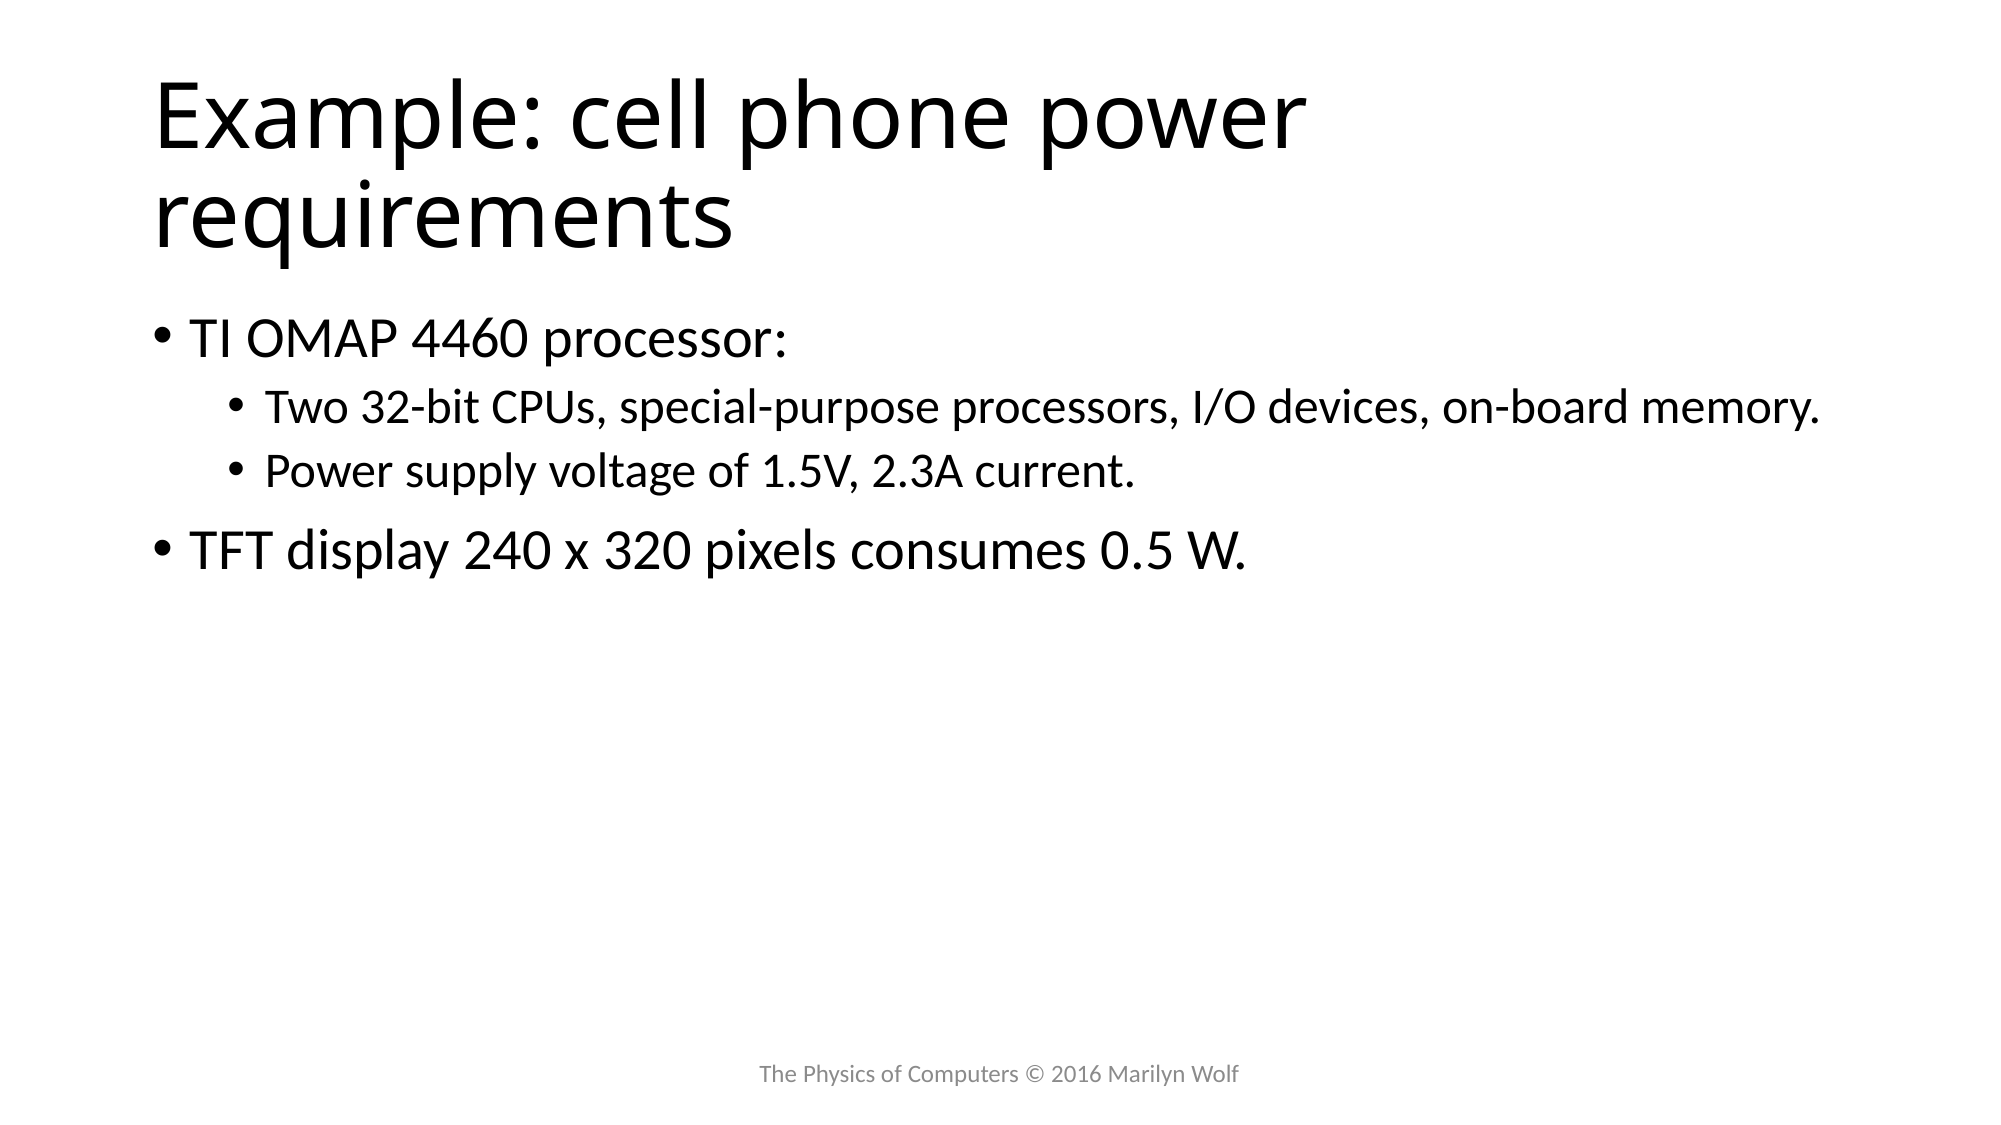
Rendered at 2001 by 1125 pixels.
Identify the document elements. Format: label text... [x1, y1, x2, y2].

footer The Physics of Computers © 2016 Marilyn Wolf [662, 1042, 1338, 1103]
title Example: cell phone power requirements [137, 59, 1863, 278]
list TI OMAP 4460 processor: Two 32-bit CPUs, special-purpose processors, I/O devices, on-board memory. Power supply voltage of 1.5V, 2.3A current. TFT display 240 x 320 pixels consumes 0.5 W. [137, 299, 1863, 1014]
